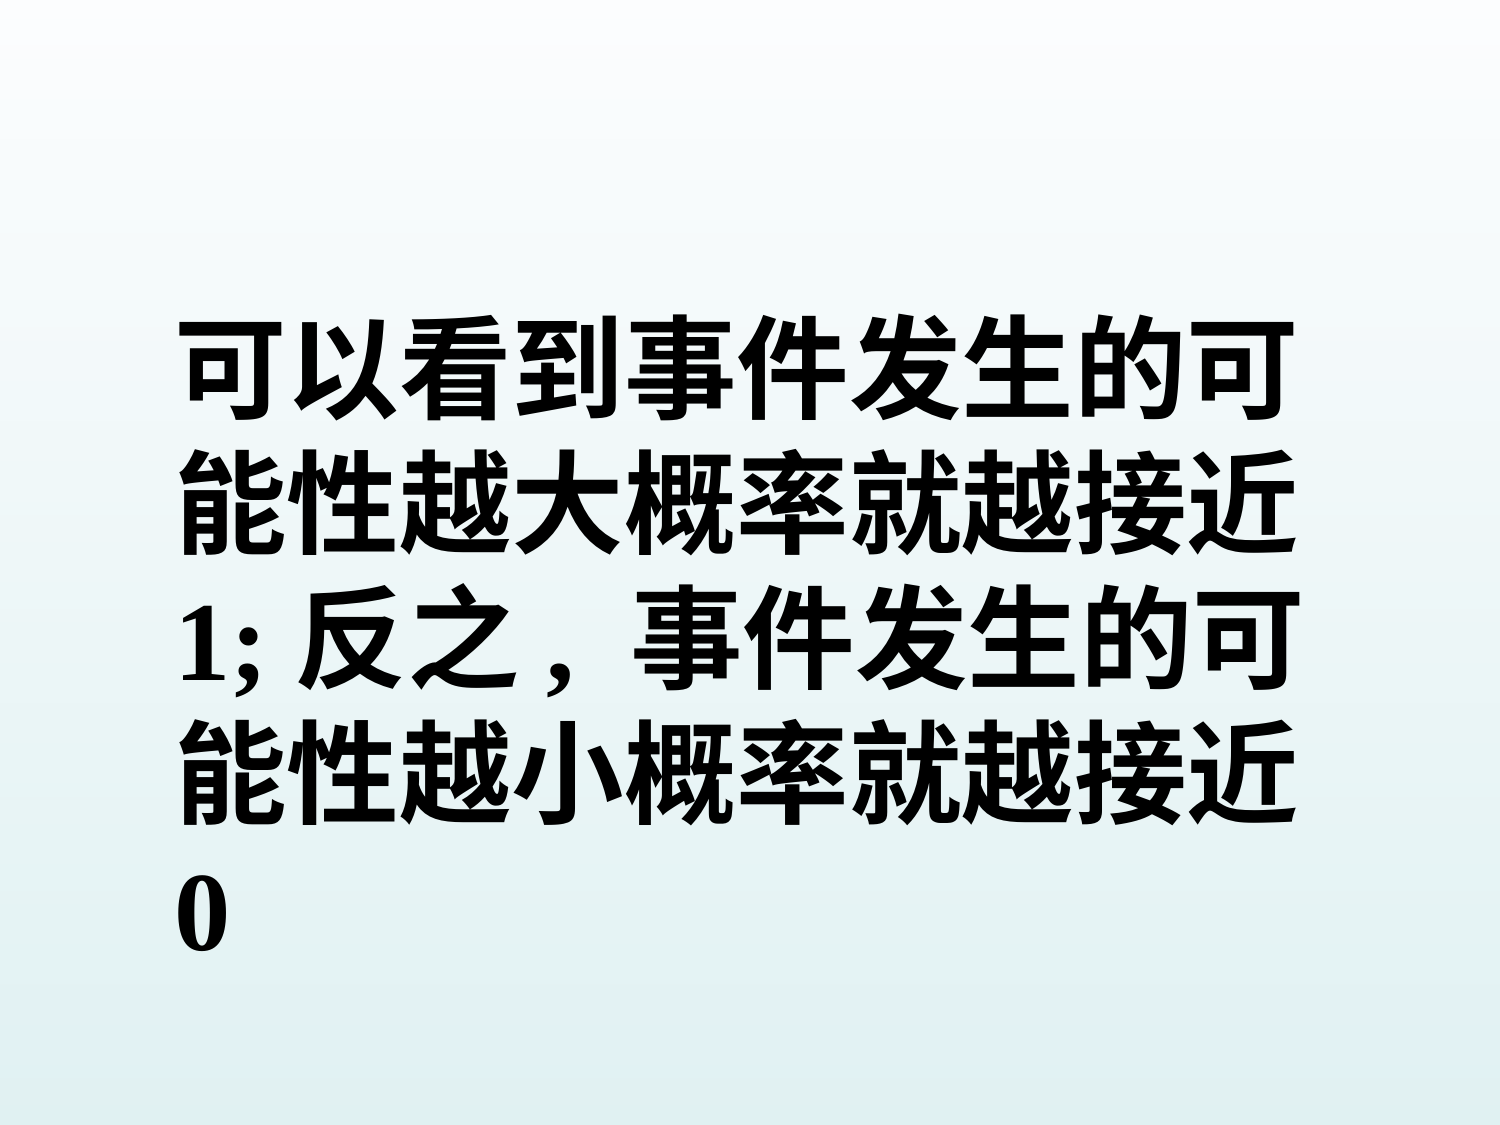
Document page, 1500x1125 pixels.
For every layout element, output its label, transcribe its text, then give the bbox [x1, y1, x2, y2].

text_box 可以看到事件发生的可能性越大概率就越接近1;反之, 事件发生的可能性越小概率就越接近0 [159, 290, 1345, 981]
